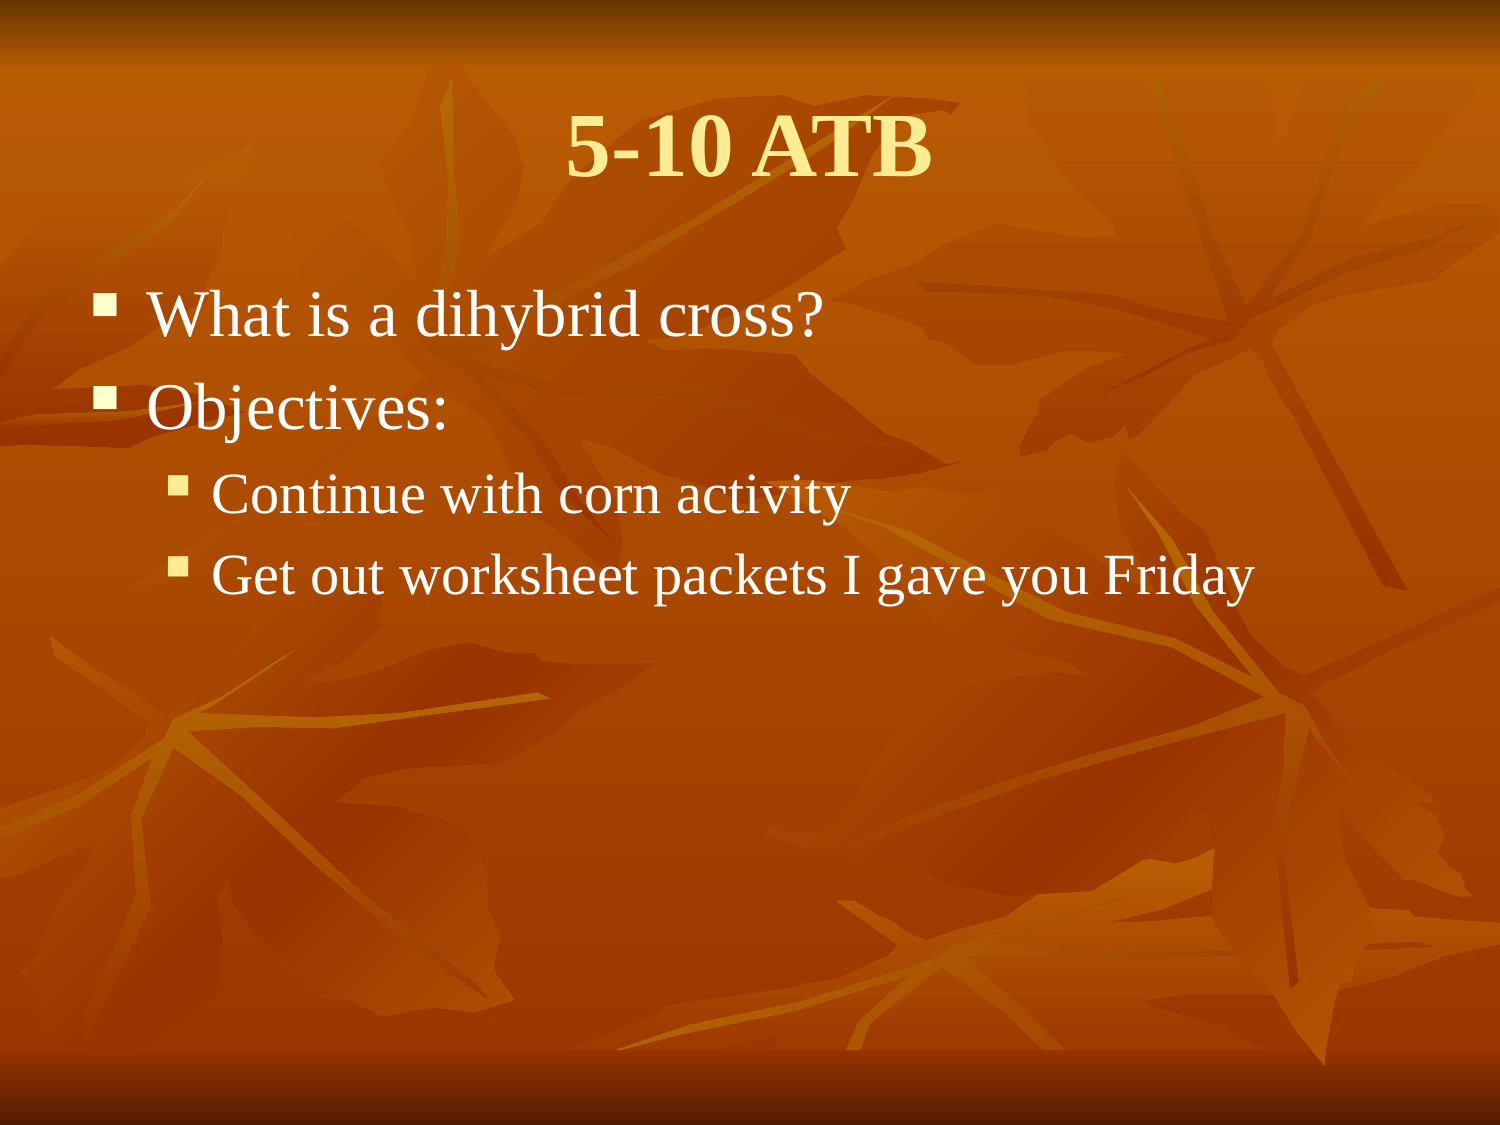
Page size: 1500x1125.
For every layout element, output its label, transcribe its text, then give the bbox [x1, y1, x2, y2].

title 5-10 ATB [74, 45, 1426, 234]
list What is a dihybrid cross? Objectives: Continue with corn activity Get out worksheet packets I gave you Friday [74, 262, 1426, 1006]
